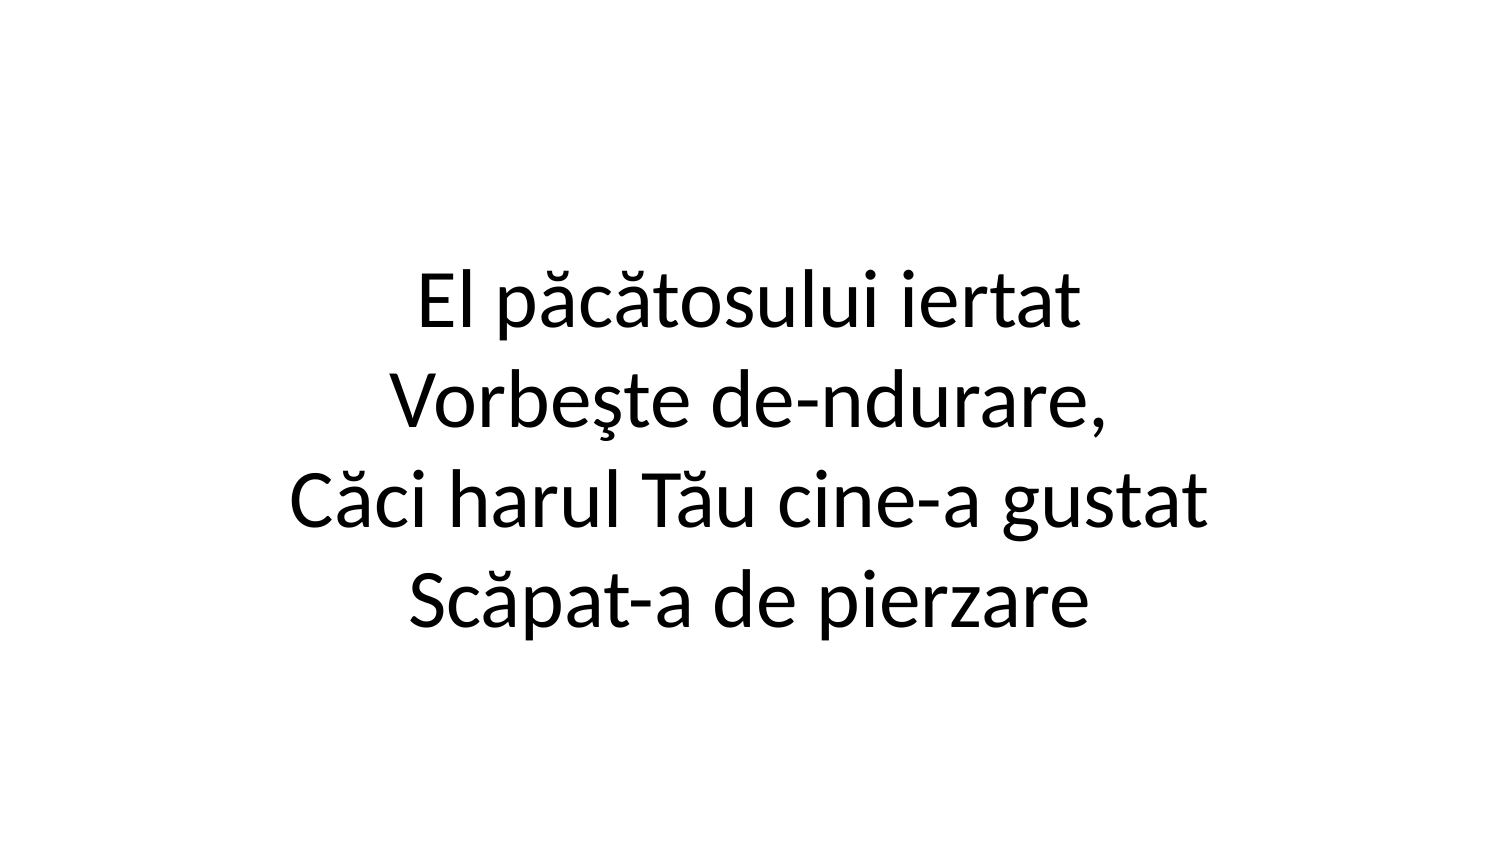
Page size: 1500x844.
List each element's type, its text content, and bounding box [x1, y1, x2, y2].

text_box El păcătosului iertat Vorbeşte de-ndurare, Căci harul Tău cine-a gustat Scăpat-a de pierzare [274, 192, 1226, 652]
